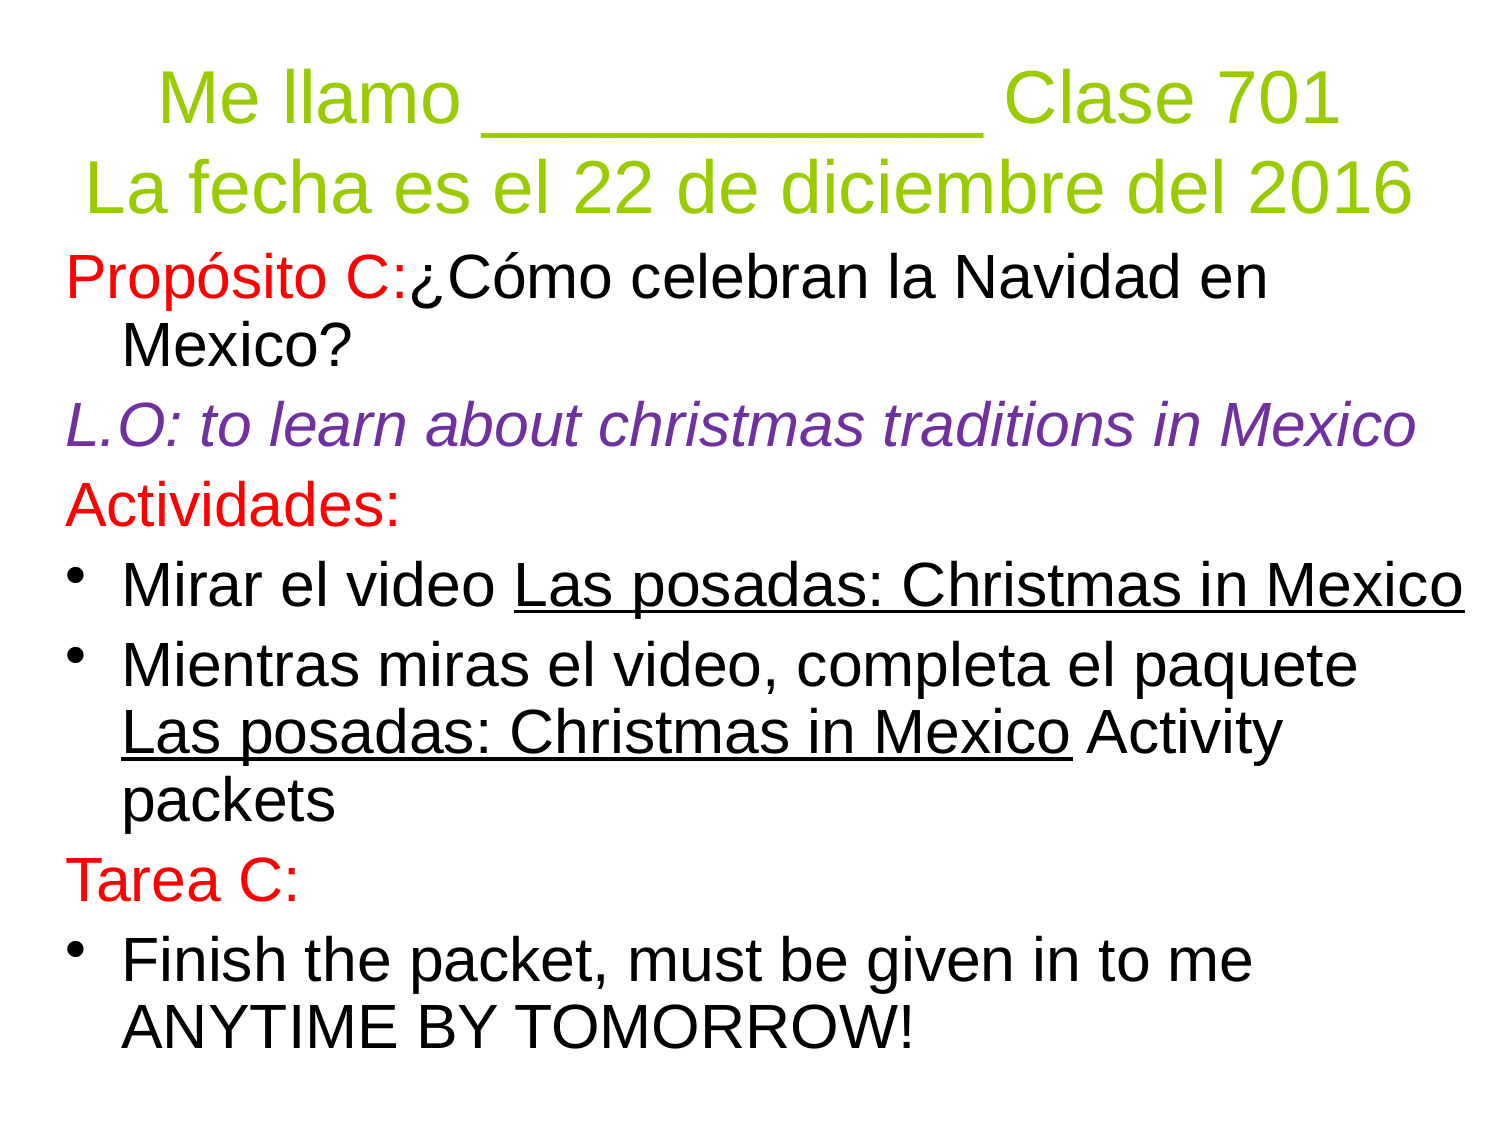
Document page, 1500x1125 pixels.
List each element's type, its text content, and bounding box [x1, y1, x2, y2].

title Me llamo ____________ Clase 701 La fecha es el 22 de diciembre del 2016 [0, 45, 1500, 233]
list Propósito C:¿Cómo celebran la Navidad en Mexico? L.O: to learn about christmas traditions in Mexico Actividades: Mirar el video Las posadas: Christmas in Mexico Mientras miras el video, completa el paquete Las posadas: Christmas in Mexico Activity packets Tarea C: Finish the packet, must be given in to me ANYTIME BY TOMORROW! [50, 237, 1488, 1075]
